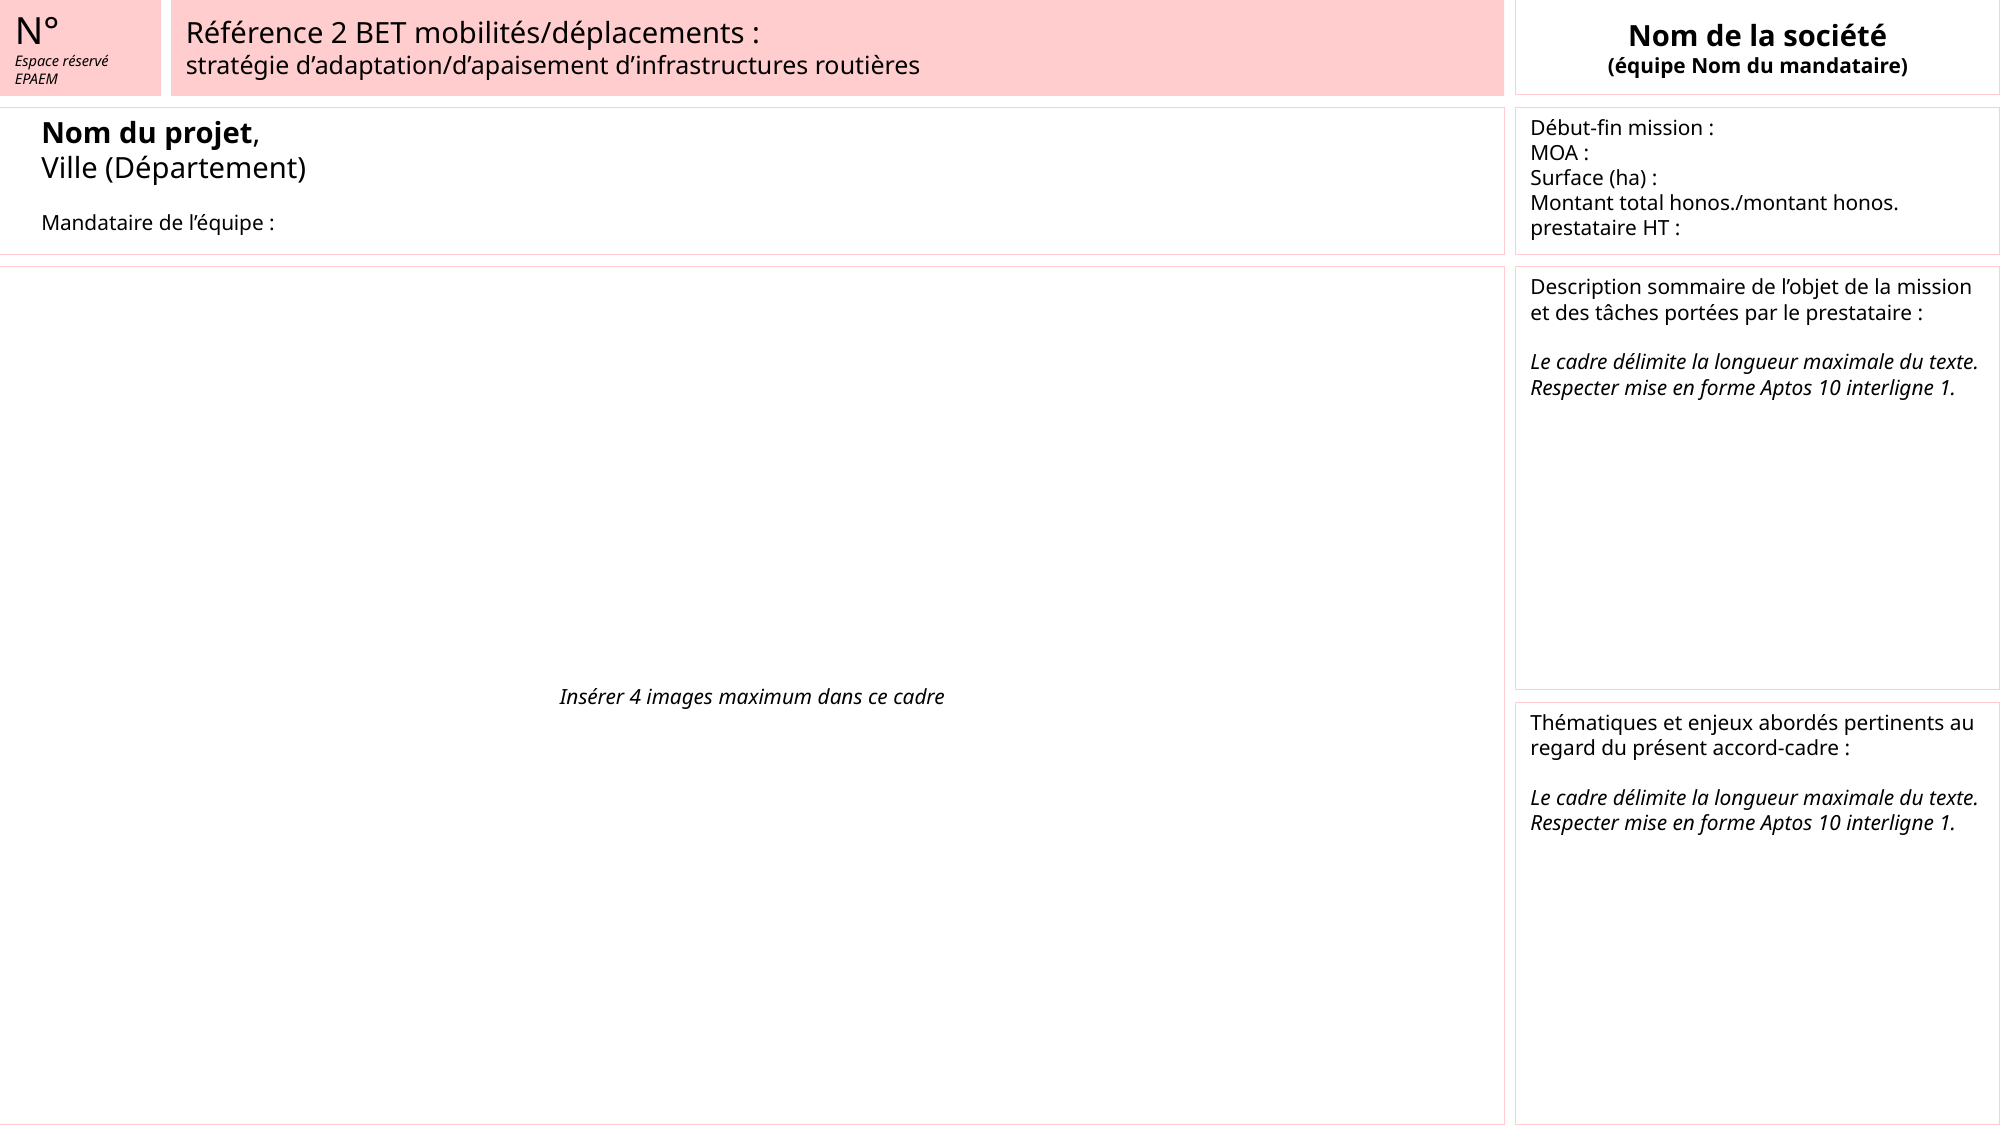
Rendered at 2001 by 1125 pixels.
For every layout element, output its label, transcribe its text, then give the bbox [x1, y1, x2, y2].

text_box Thématiques et enjeux abordés pertinents au regard du présent accord-cadre : Le cadre délimite la longueur maximale du texte. Respecter mise en forme Aptos 10 interligne 1. [1515, 702, 2000, 1125]
text_box Nom de la société (équipe Nom du mandataire) [1515, 0, 2000, 95]
text_box N° Espace réservé EPAEM [0, 0, 162, 96]
text_box Nom du projet, Ville (Département) Mandataire de l’équipe : [0, 107, 1505, 255]
text_box Référence 2 BET mobilités/déplacements : stratégie d’adaptation/d’apaisement d’infrastructures routières [171, 0, 1505, 96]
text_box Description sommaire de l’objet de la mission et des tâches portées par le prestataire : Le cadre délimite la longueur maximale du texte. Respecter mise en forme Aptos 10 interligne 1. [1515, 266, 2000, 690]
text_box Début-fin mission : MOA : Surface (ha) : Montant total honos./montant honos. prestataire HT : [1515, 107, 2000, 255]
text_box Insérer 4 images maximum dans ce cadre [0, 266, 1505, 1125]
